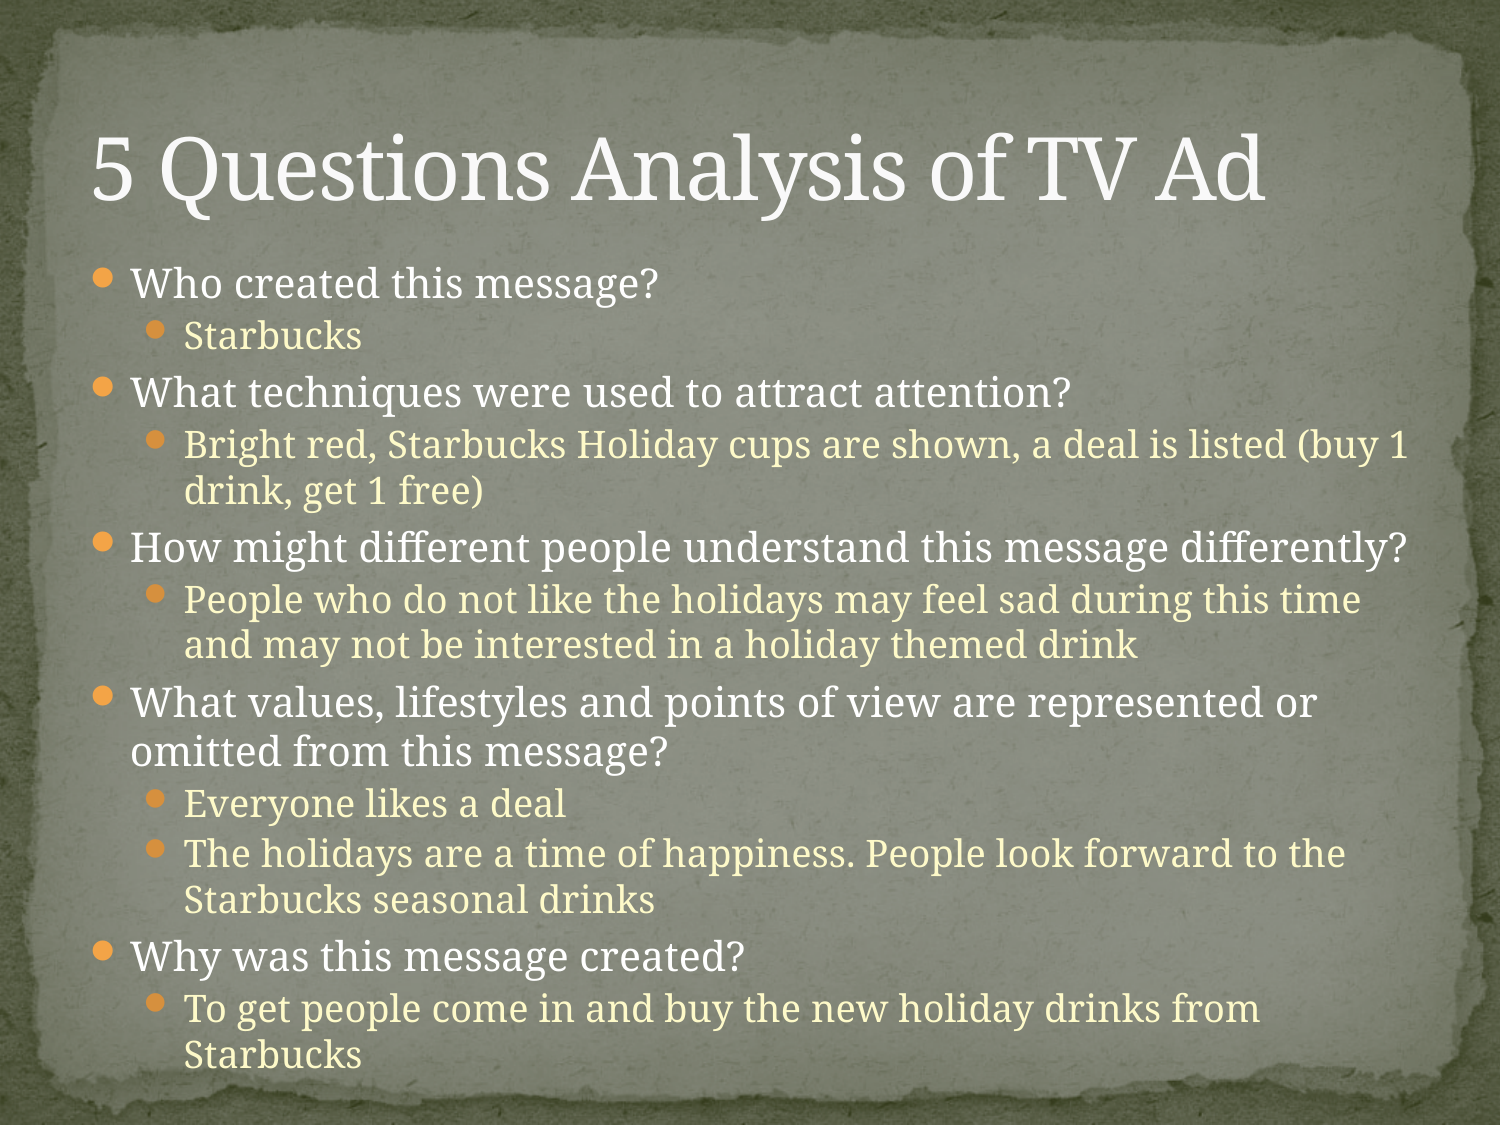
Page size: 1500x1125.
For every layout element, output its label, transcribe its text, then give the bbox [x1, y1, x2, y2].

title 5 Questions Analysis of TV Ad [74, 24, 1425, 225]
list Who created this message? Starbucks What techniques were used to attract attention? Bright red, Starbucks Holiday cups are shown, a deal is listed (buy 1 drink, get 1 free) How might different people understand this message differently? People who do not like the holidays may feel sad during this time and may not be interested in a holiday themed drink What values, lifestyles and points of view are represented or omitted from this message? Everyone likes a deal The holidays are a time of happiness. People look forward to the Starbucks seasonal drinks Why was this message created? To get people come in and buy the new holiday drinks from Starbucks [75, 249, 1438, 1088]
